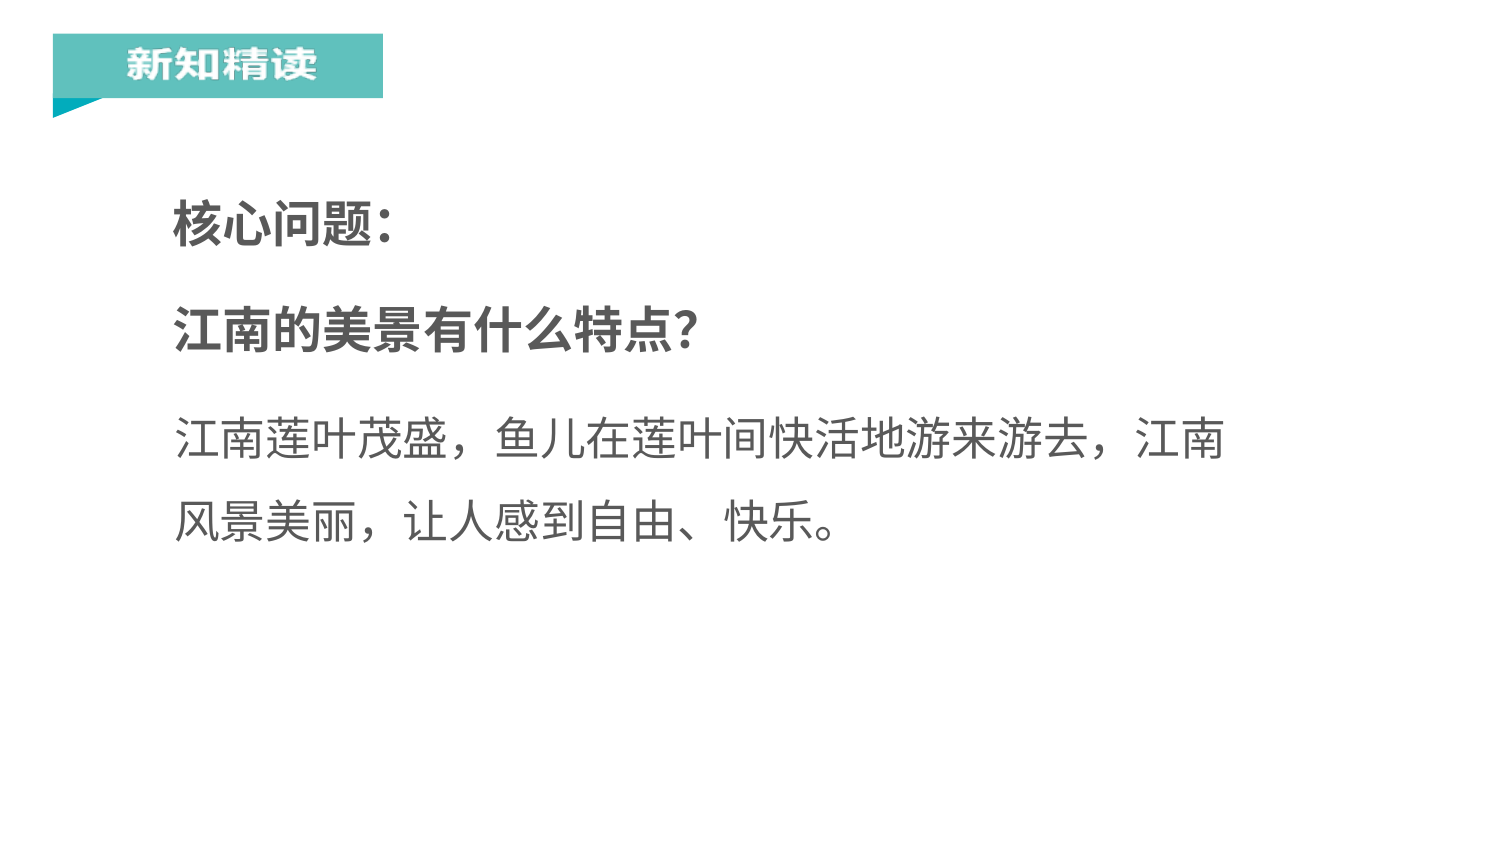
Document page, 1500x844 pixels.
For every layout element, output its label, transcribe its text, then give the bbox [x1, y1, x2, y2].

picture [62, 32, 384, 105]
text_box 核心问题： [55, 170, 417, 244]
text_box 江南莲叶茂盛，鱼儿在莲叶间快活地游来游去，江南风景美丽，让人感到自由、快乐。 [159, 375, 1257, 555]
text_box 江南的美景有什么特点？ [55, 276, 1271, 367]
